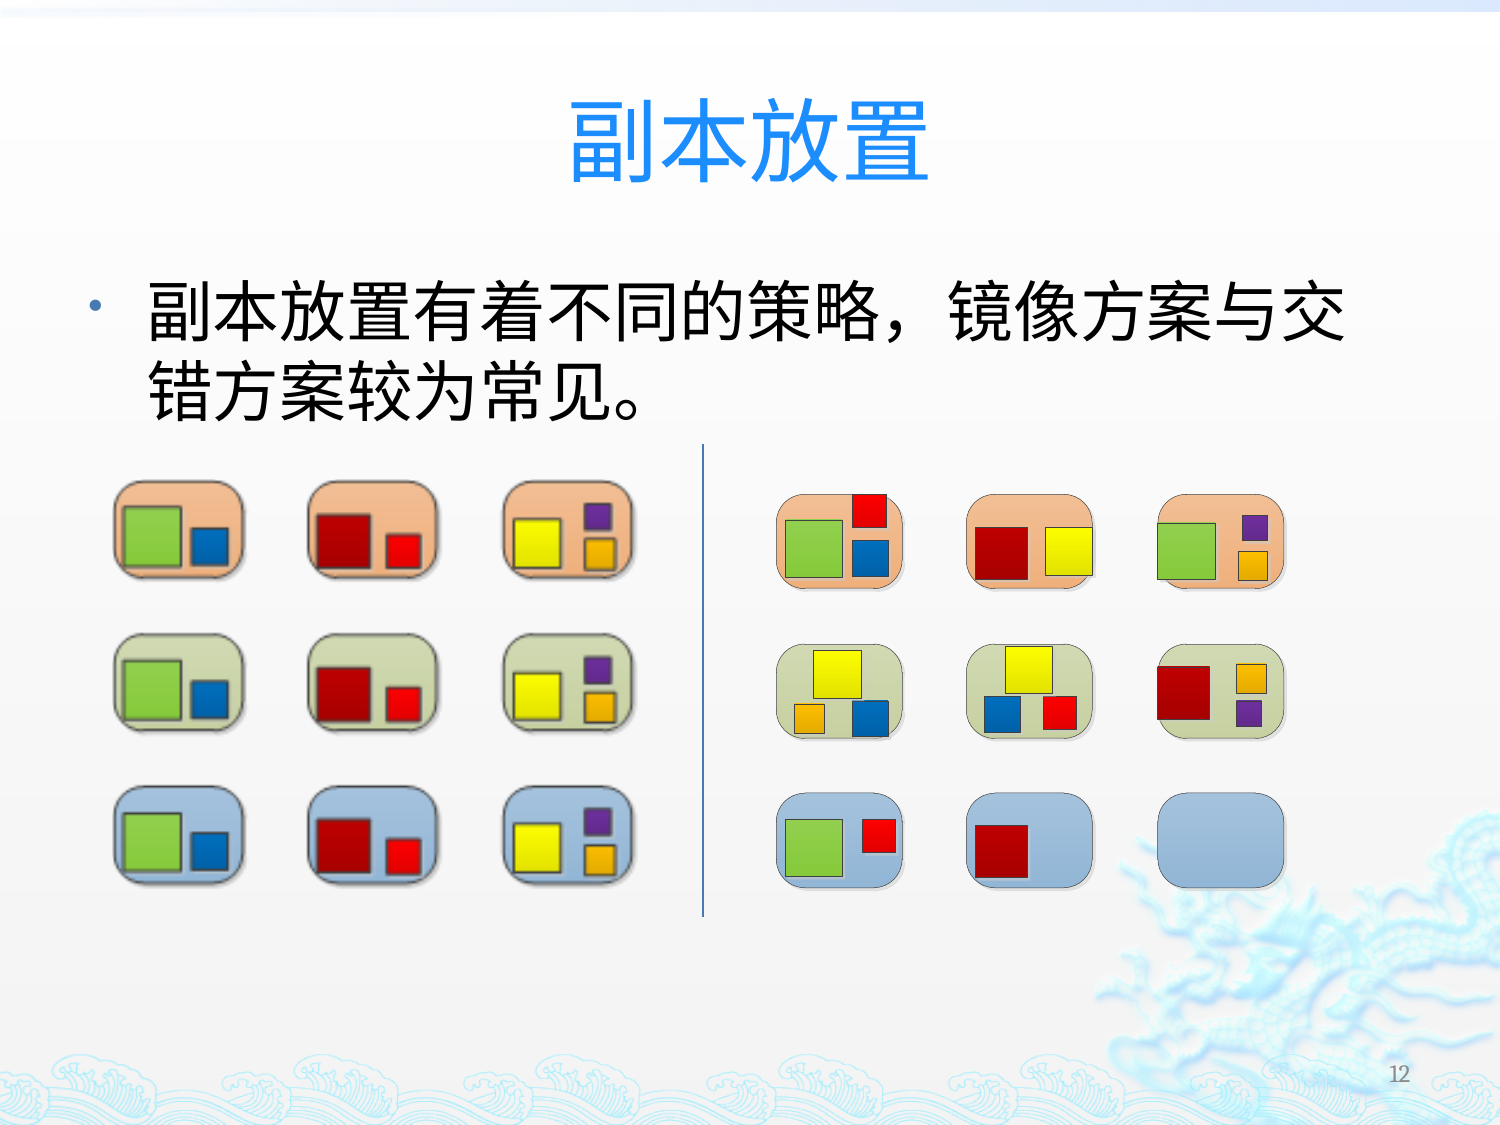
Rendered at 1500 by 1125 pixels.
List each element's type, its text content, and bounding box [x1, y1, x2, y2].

picture [111, 479, 644, 894]
slide_number 12 [1074, 1042, 1425, 1103]
list 副本放置有着不同的策略，镜像方案与交错方案较为常见。 [75, 262, 1425, 1005]
title 副本放置 [75, 45, 1425, 233]
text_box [773, 491, 1290, 894]
